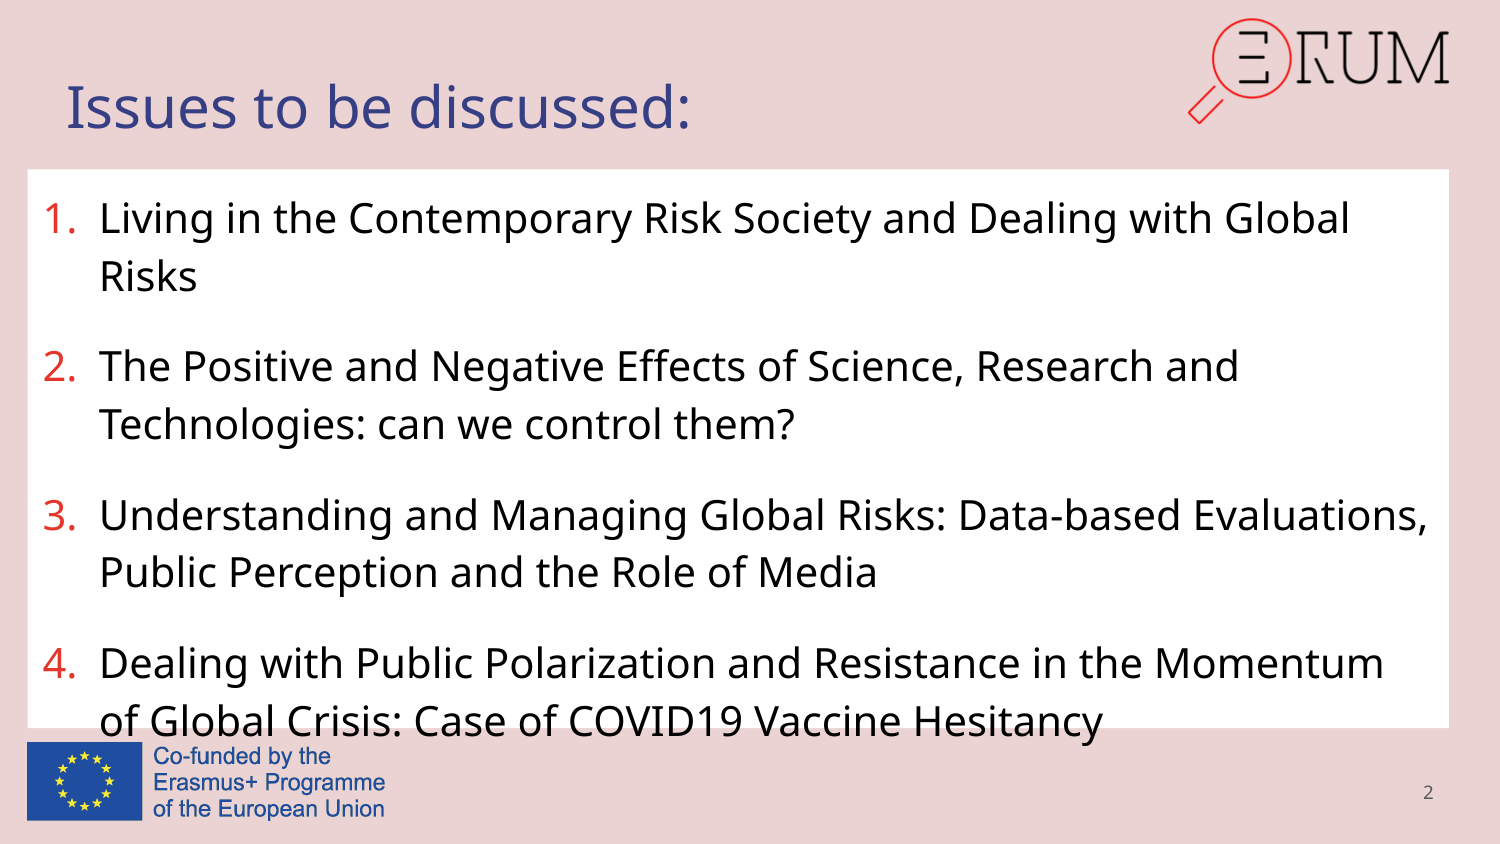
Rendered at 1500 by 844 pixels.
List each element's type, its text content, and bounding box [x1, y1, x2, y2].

title Issues to be discussed: [51, 55, 1168, 150]
list Living in the Contemporary Risk Society and Dealing with Global Risks The Positive and Negative Effects of Science, Research and Technologies: can we control them? Understanding and Managing Global Risks: Data-based Evaluations, Public Perception and the Role of Media Dealing with Public Polarization and Resistance in the Momentum of Global Crisis: Case of COVID19 Vaccine Hesitancy [27, 169, 1449, 729]
picture [27, 742, 385, 821]
slide_number 2 [1358, 761, 1449, 826]
picture [1136, 0, 1500, 137]
